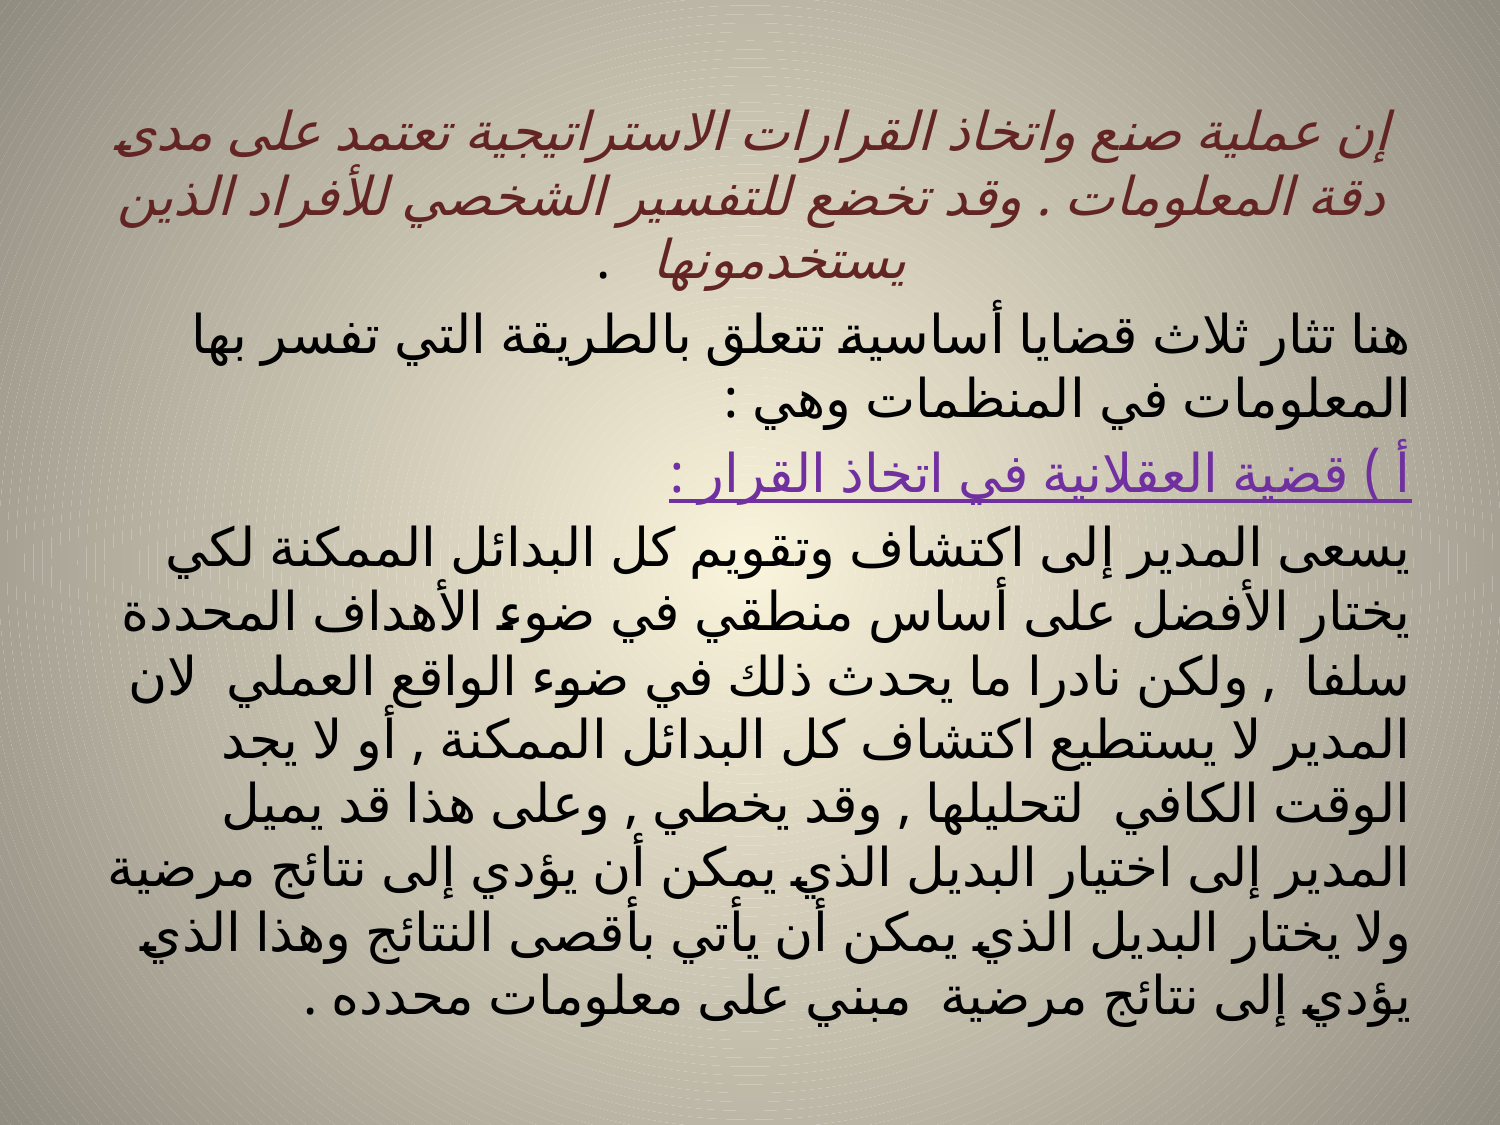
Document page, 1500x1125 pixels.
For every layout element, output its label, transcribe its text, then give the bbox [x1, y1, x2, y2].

list إن عملية صنع واتخاذ القرارات الاستراتيجية تعتمد على مدى دقة المعلومات . وقد تخضع للتفسير الشخصي للأفراد الذين يستخدمونها . هنا تثار ثلاث قضايا أساسية تتعلق بالطريقة التي تفسر بها المعلومات في المنظمات وهي : أ ) قضية العقلانية في اتخاذ القرار : يسعى المدير إلى اكتشاف وتقويم كل البدائل الممكنة لكي يختار الأفضل على أساس منطقي في ضوء الأهداف المحددة سلفا , ولكن نادرا ما يحدث ذلك في ضوء الواقع العملي لان المدير لا يستطيع اكتشاف كل البدائل الممكنة , أو لا يجد الوقت الكافي لتحليلها , وقد يخطي , وعلى هذا قد يميل المدير إلى اختيار البديل الذي يمكن أن يؤدي إلى نتائج مرضية ولا يختار البديل الذي يمكن أن يأتي بأقصى النتائج وهذا الذي يؤدي إلى نتائج مرضية مبني على معلومات محدده . [76, 90, 1427, 1083]
